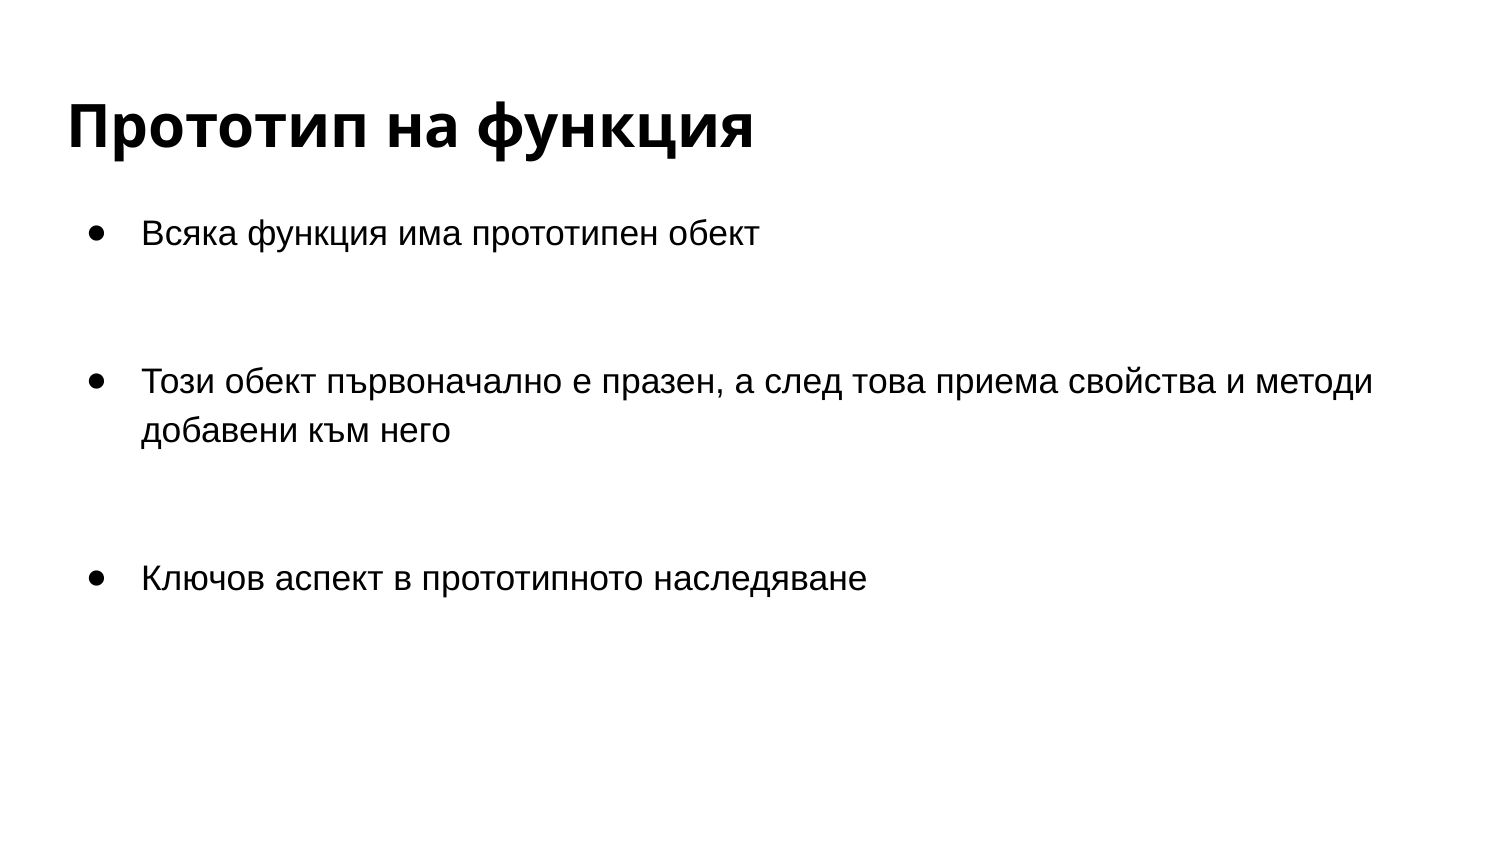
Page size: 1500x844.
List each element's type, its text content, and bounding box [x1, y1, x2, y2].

list Всяка функция има прототипен обект Този обект първоначално е празен, а след това приема свойства и методи добавени към него Ключов аспект в прототипното наследяване [51, 189, 1449, 750]
title Прототип на функция [51, 72, 1449, 176]
